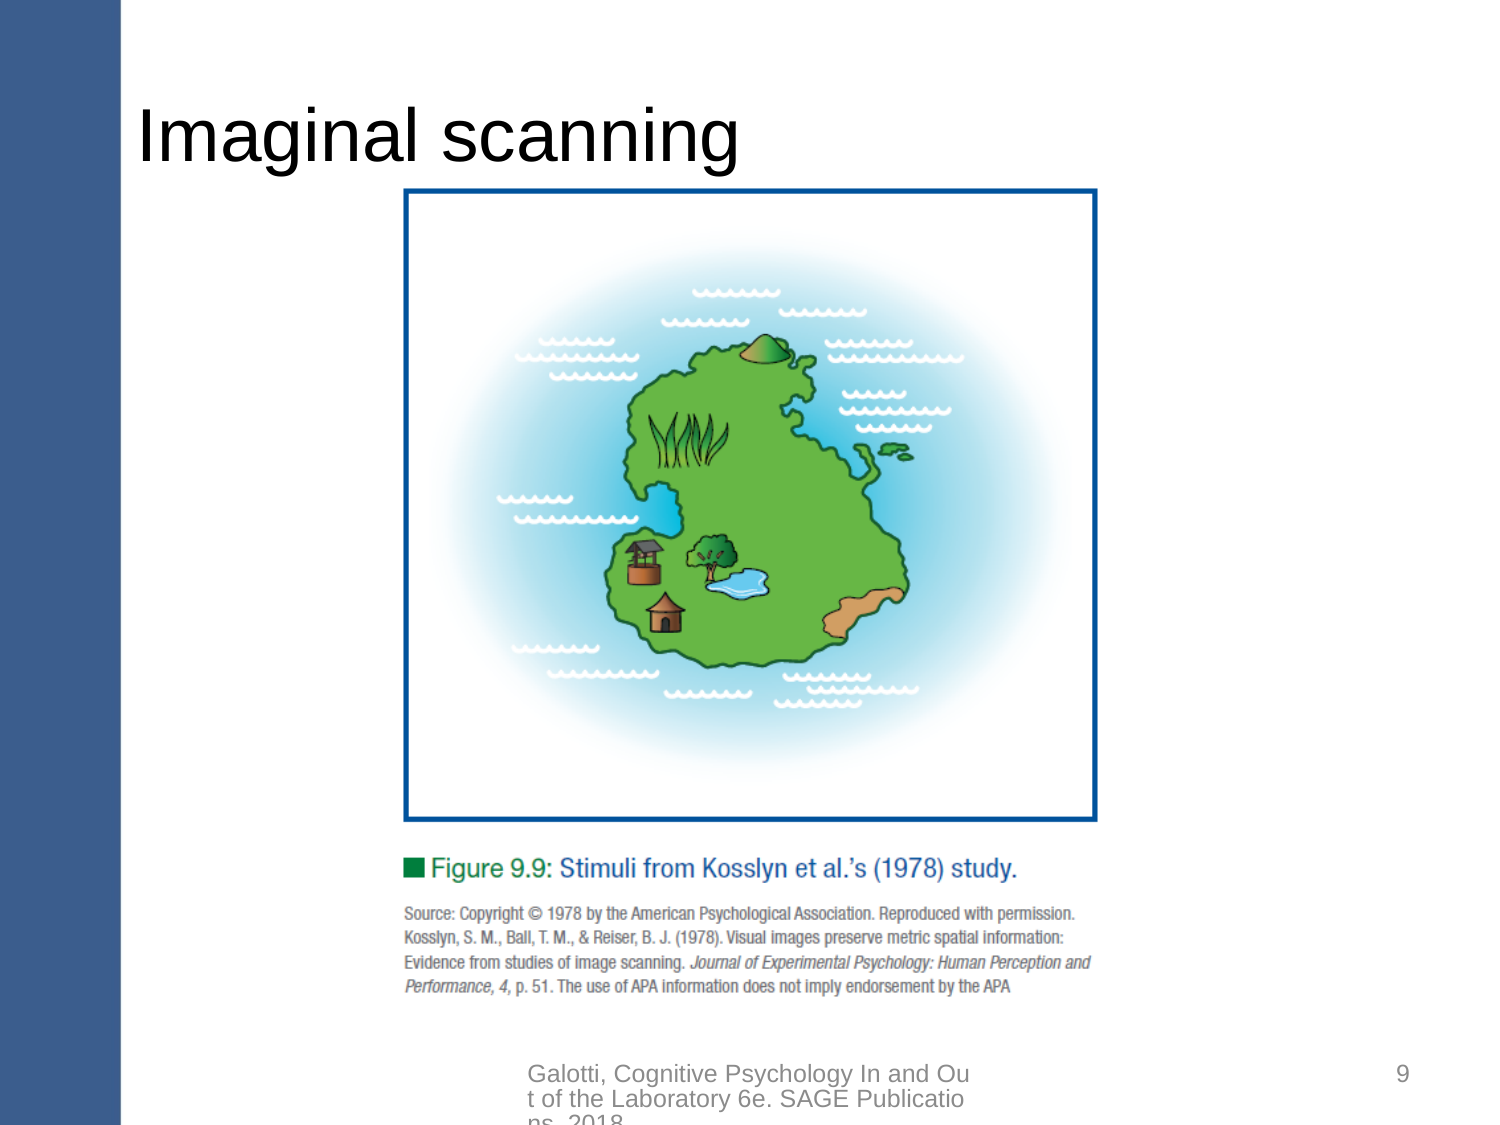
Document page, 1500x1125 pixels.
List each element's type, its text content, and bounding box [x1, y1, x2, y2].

picture [0, 0, 1500, 1125]
slide_number 9 [1074, 1042, 1425, 1103]
footer Galotti, Cognitive Psychology In and Out of the Laboratory 6e. SAGE Publications, 2018. [512, 1042, 988, 1103]
title Imaginal scanning [121, 37, 1472, 225]
